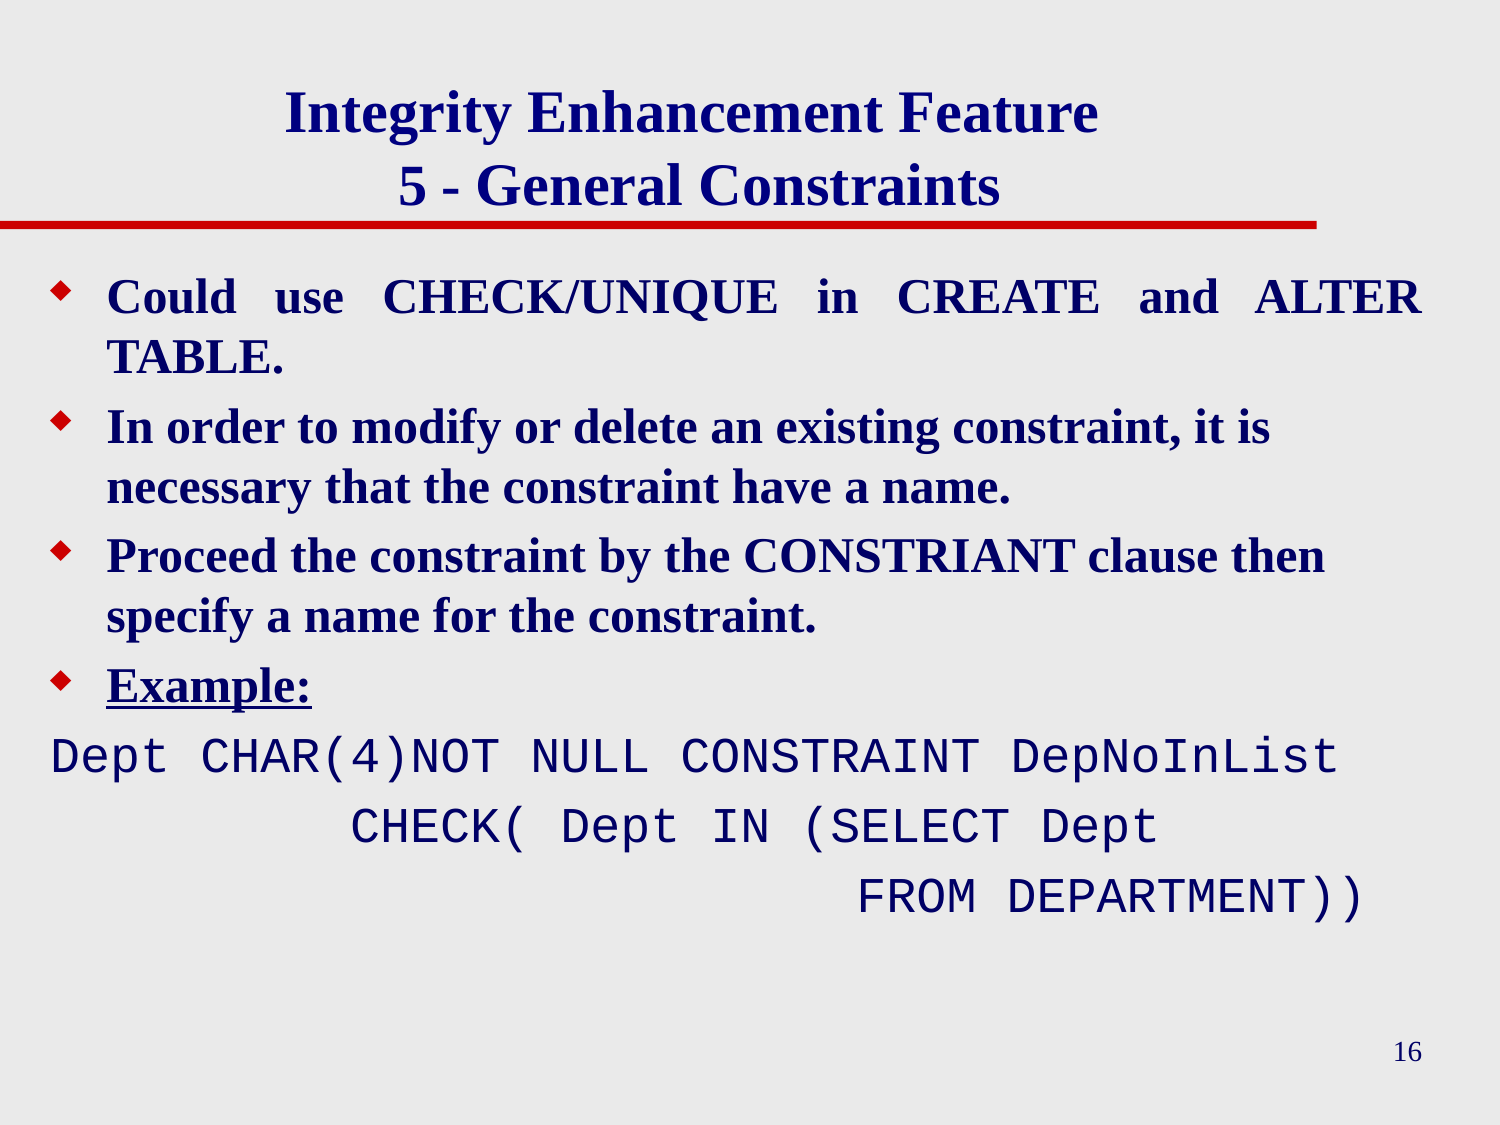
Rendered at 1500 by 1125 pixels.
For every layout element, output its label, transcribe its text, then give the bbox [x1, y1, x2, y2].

title Integrity Enhancement Feature 5 - General Constraints [62, 43, 1338, 226]
slide_number 16 [1124, 1012, 1438, 1088]
list Could use CHECK/UNIQUE in CREATE and ALTER TABLE. In order to modify or delete an existing constraint, it is necessary that the constraint have a name. Proceed the constraint by the CONSTRIANT clause then specify a name for the constraint. Example: Dept CHAR(4)NOT NULL CONSTRAINT DepNoInList CHECK( Dept IN (SELECT Dept FROM DEPARTMENT)) [34, 255, 1438, 931]
